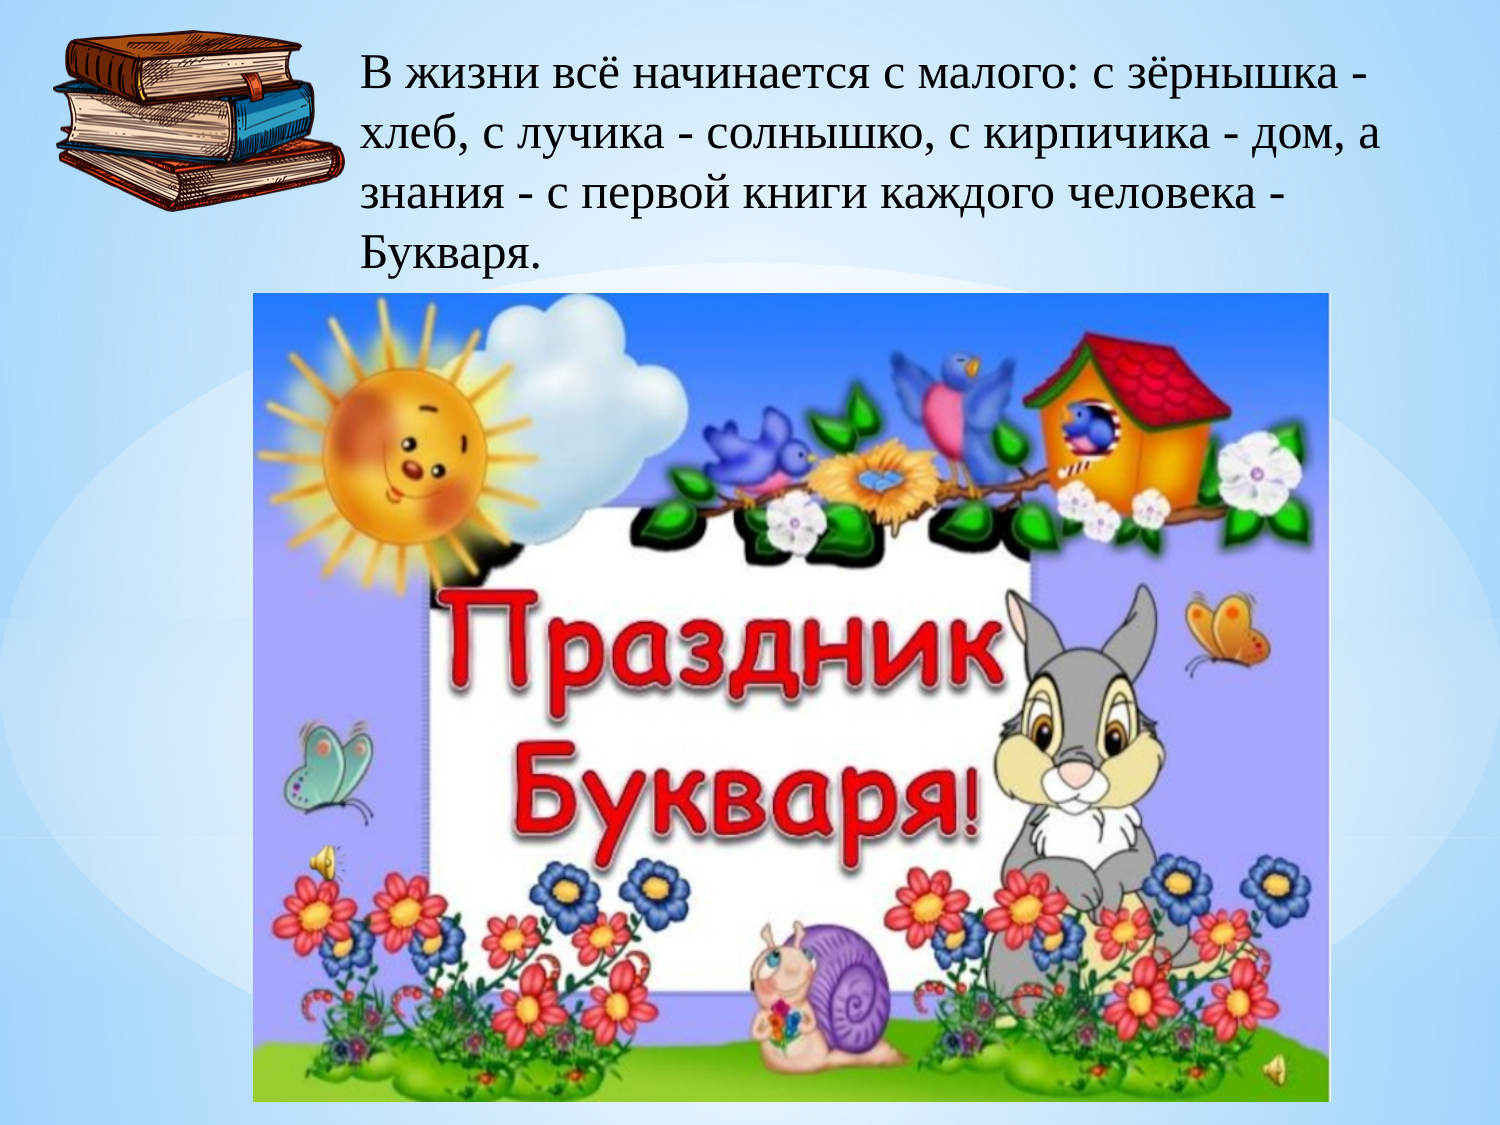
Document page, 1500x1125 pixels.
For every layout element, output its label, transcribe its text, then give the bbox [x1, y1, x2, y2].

picture [253, 293, 1331, 1102]
text_box В жизни всё начинается с малого: с зёрнышка - хлеб, с лучика - солнышко, с кирпичика - дом, а знания - с первой книги каждого человека - Букваря. [345, 30, 1483, 286]
picture [52, 30, 346, 213]
